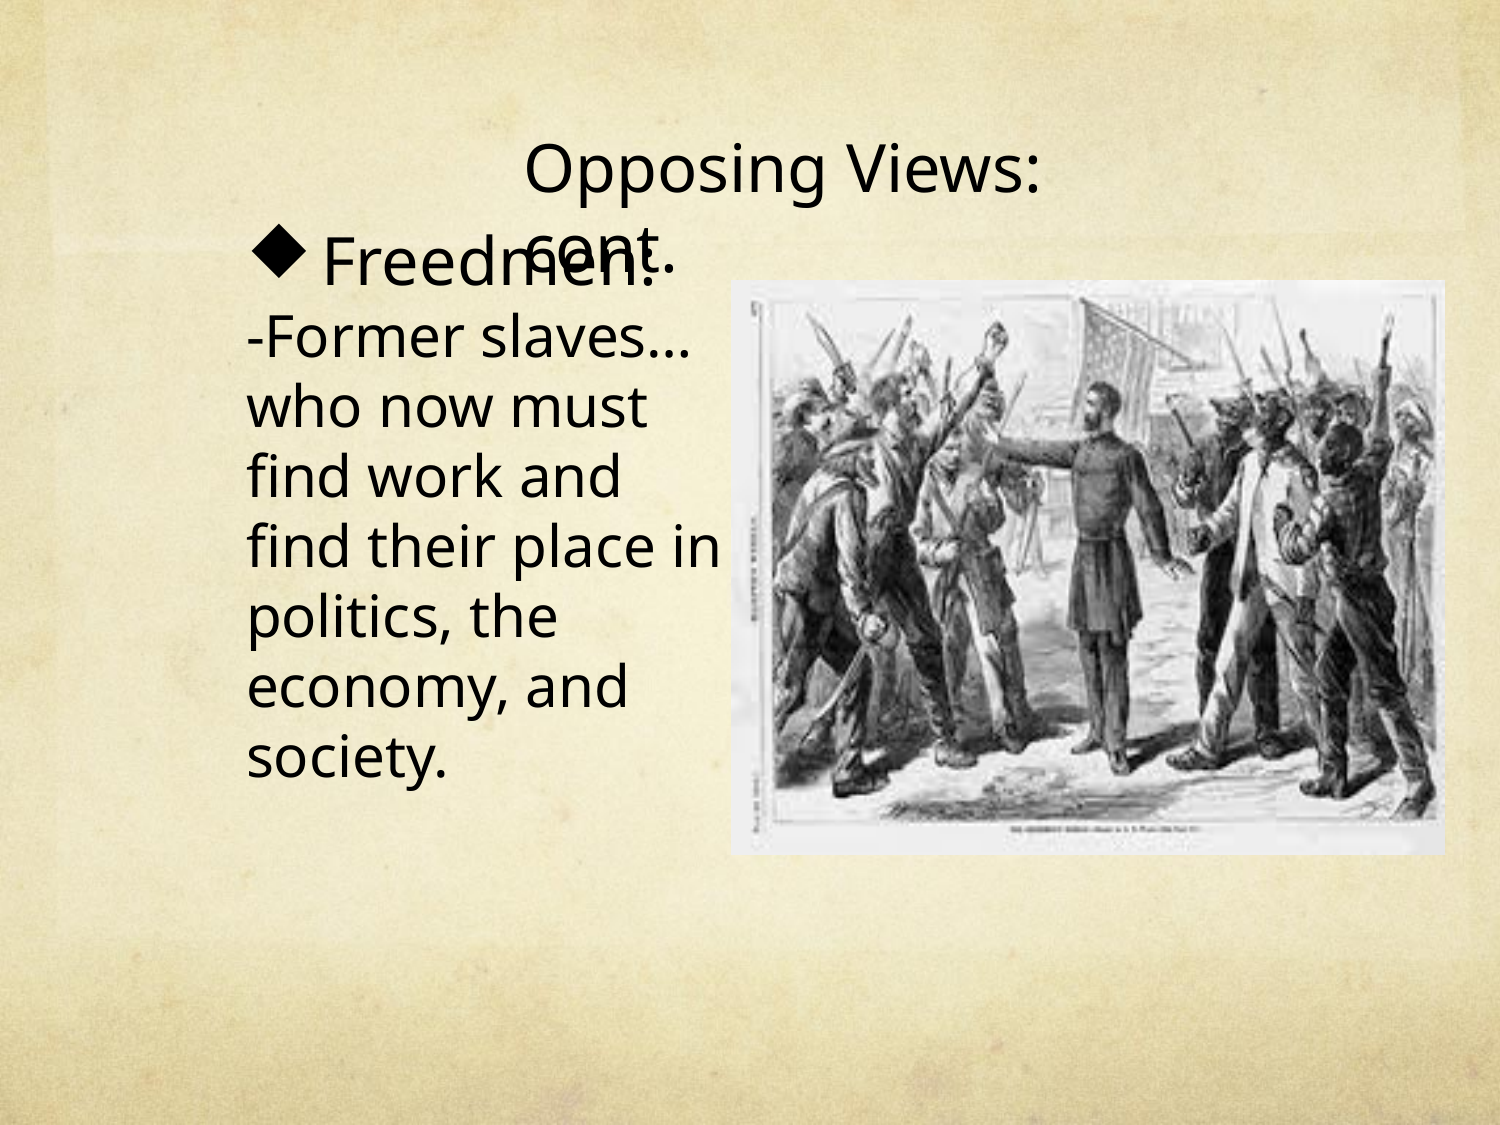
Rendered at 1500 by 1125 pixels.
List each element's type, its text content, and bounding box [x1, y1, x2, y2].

picture [0, 0, 1500, 1125]
text_box Freedmen: -Former slaves…who now must find work and find their place in politics, the economy, and society. [231, 211, 723, 867]
text_box Opposing Views: cont. [508, 118, 1157, 293]
